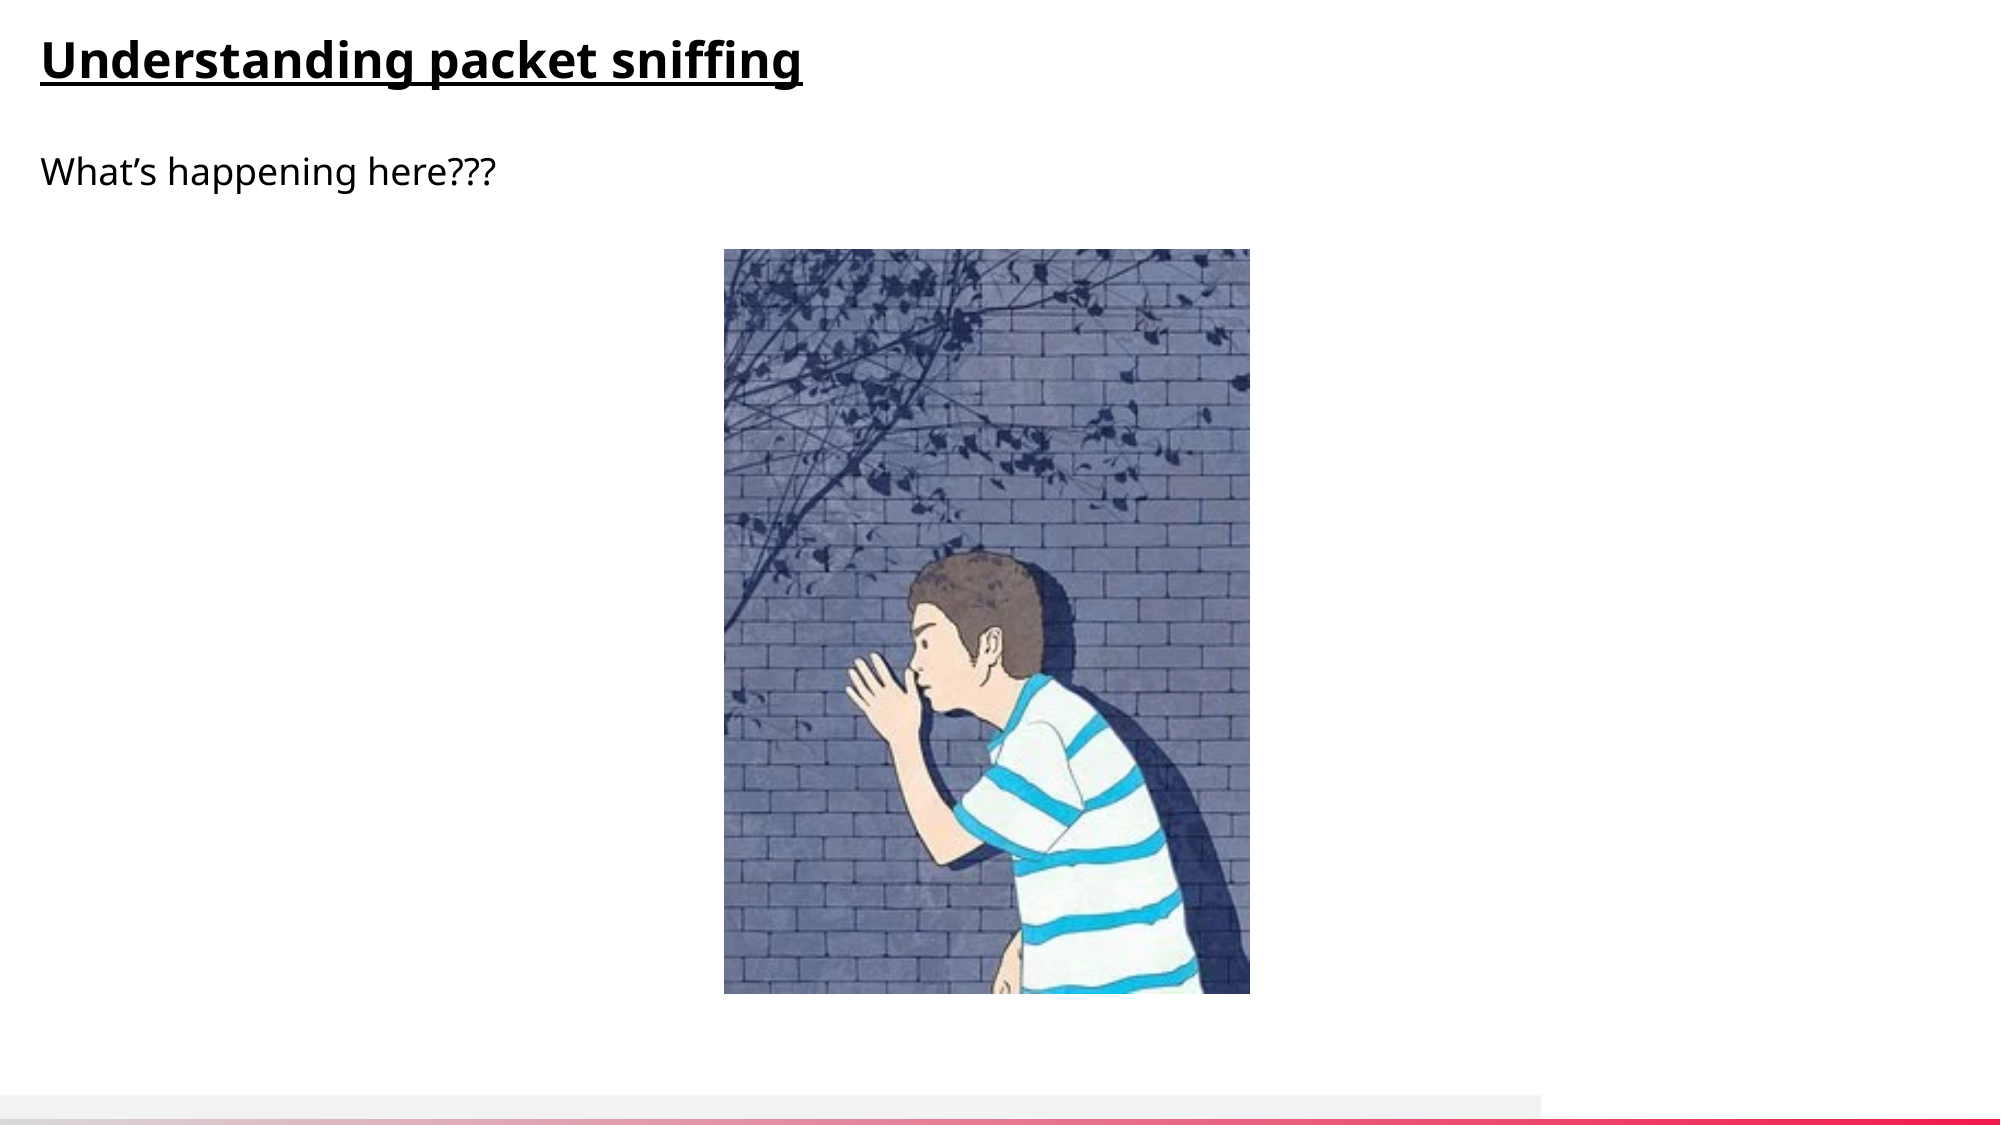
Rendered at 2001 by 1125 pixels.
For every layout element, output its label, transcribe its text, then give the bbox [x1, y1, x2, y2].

picture [724, 249, 1250, 994]
text_box Understanding packet sniffing What’s happening here??? [25, 21, 2000, 201]
